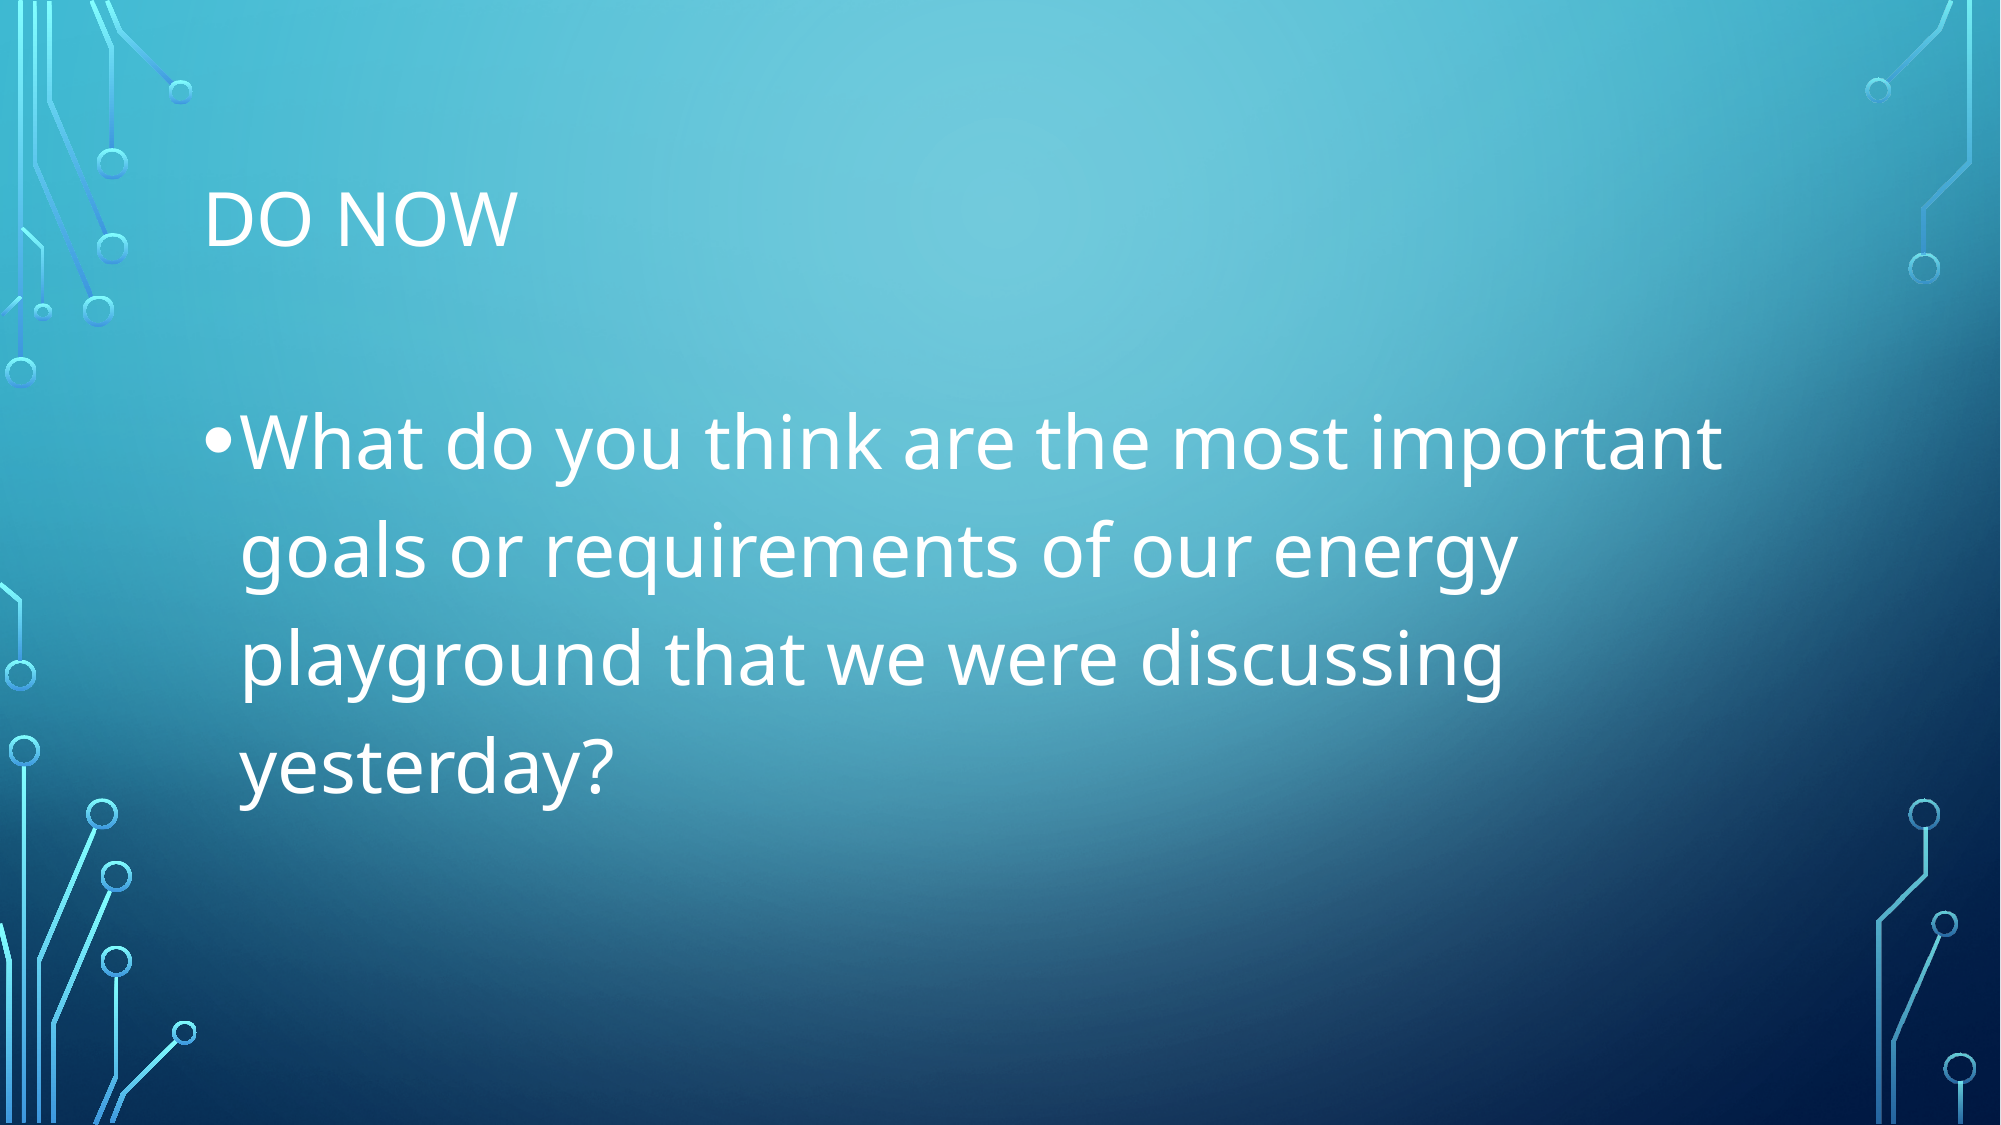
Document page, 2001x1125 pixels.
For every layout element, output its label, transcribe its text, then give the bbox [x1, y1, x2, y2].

list What do you think are the most important goals or requirements of our energy playground that we were discussing yesterday? [187, 369, 1813, 950]
title Do Now [187, 101, 1813, 344]
